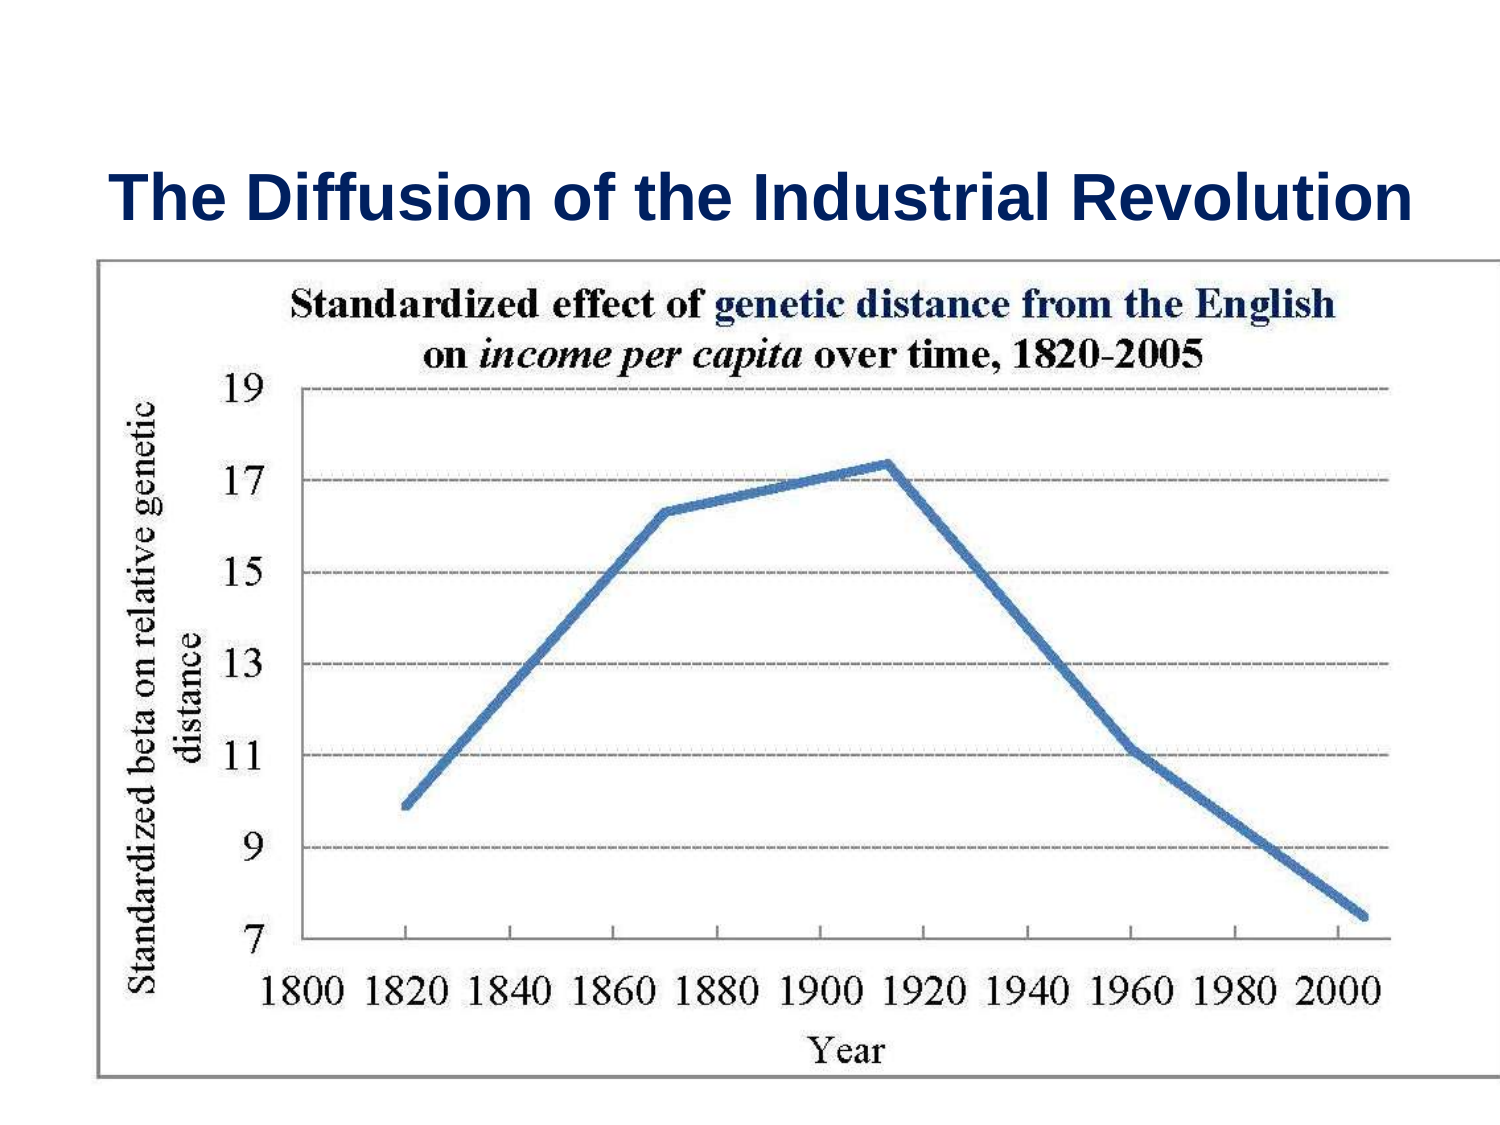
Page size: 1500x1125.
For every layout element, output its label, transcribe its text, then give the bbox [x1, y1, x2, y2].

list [0, 237, 1500, 1125]
title The Diffusion of the Industrial Revolution [87, 99, 1438, 235]
